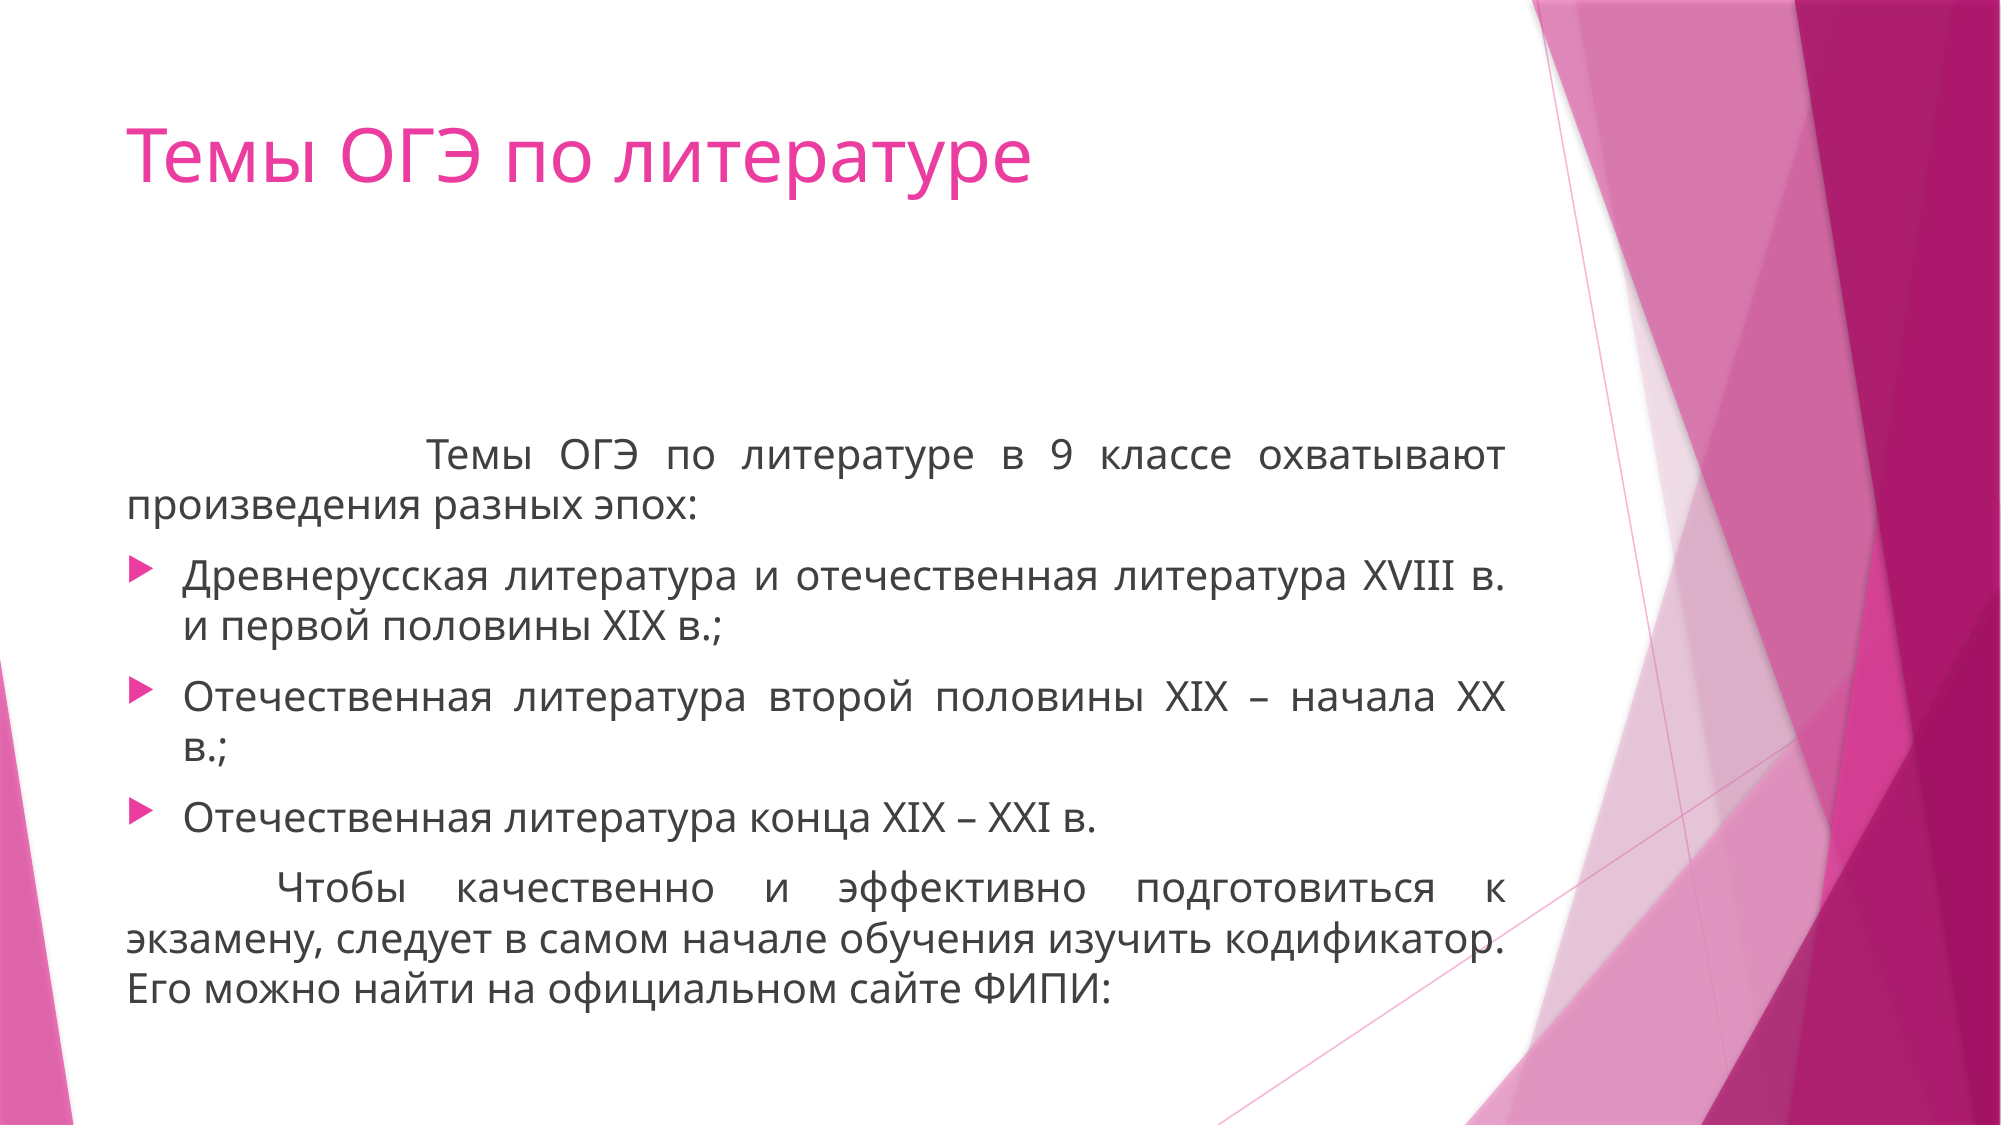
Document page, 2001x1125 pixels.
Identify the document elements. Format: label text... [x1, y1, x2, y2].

list Темы ОГЭ по литературе в 9 классе охватывают произведения разных эпох: Древнерусская литература и отечественная литература XVIII в. и первой половины XIX в.; Отечественная литература второй половины XIX – начала XX в.; Отечественная литература конца XIX – XXI в. Чтобы качественно и эффективно подготовиться к экзамену, следует в самом начале обучения изучить кодификатор. Его можно найти на официальном сайте ФИПИ: [111, 354, 1522, 992]
title Темы ОГЭ по литературе [111, 99, 1522, 317]
